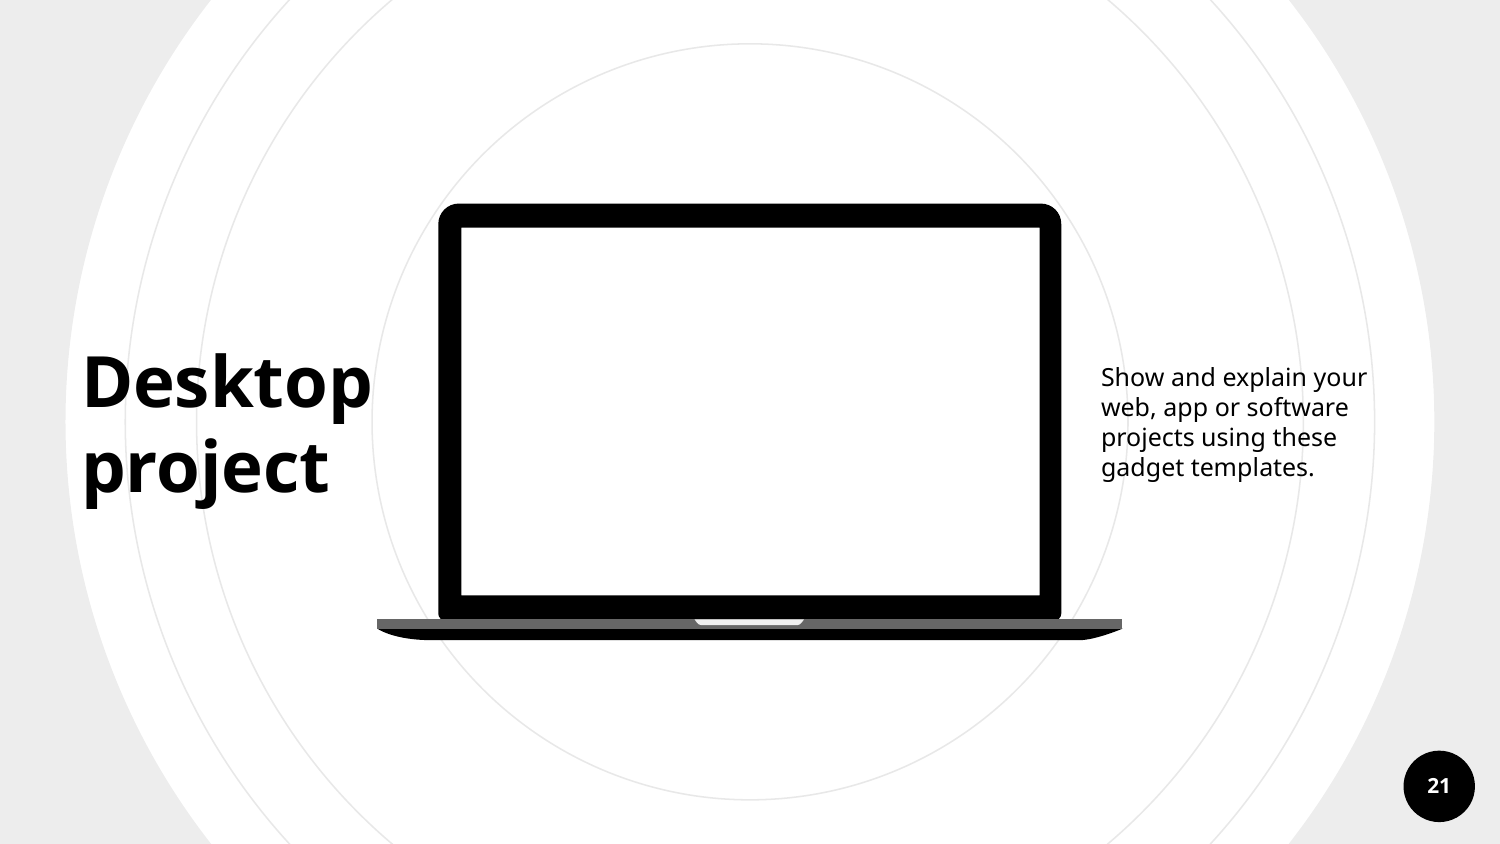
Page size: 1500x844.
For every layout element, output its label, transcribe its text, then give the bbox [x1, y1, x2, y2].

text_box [377, 203, 1123, 641]
list Desktop project [66, 72, 414, 771]
list Show and explain your web, app or software projects using these gadget templates. [1086, 72, 1434, 771]
slide_number 21 [1403, 750, 1475, 823]
